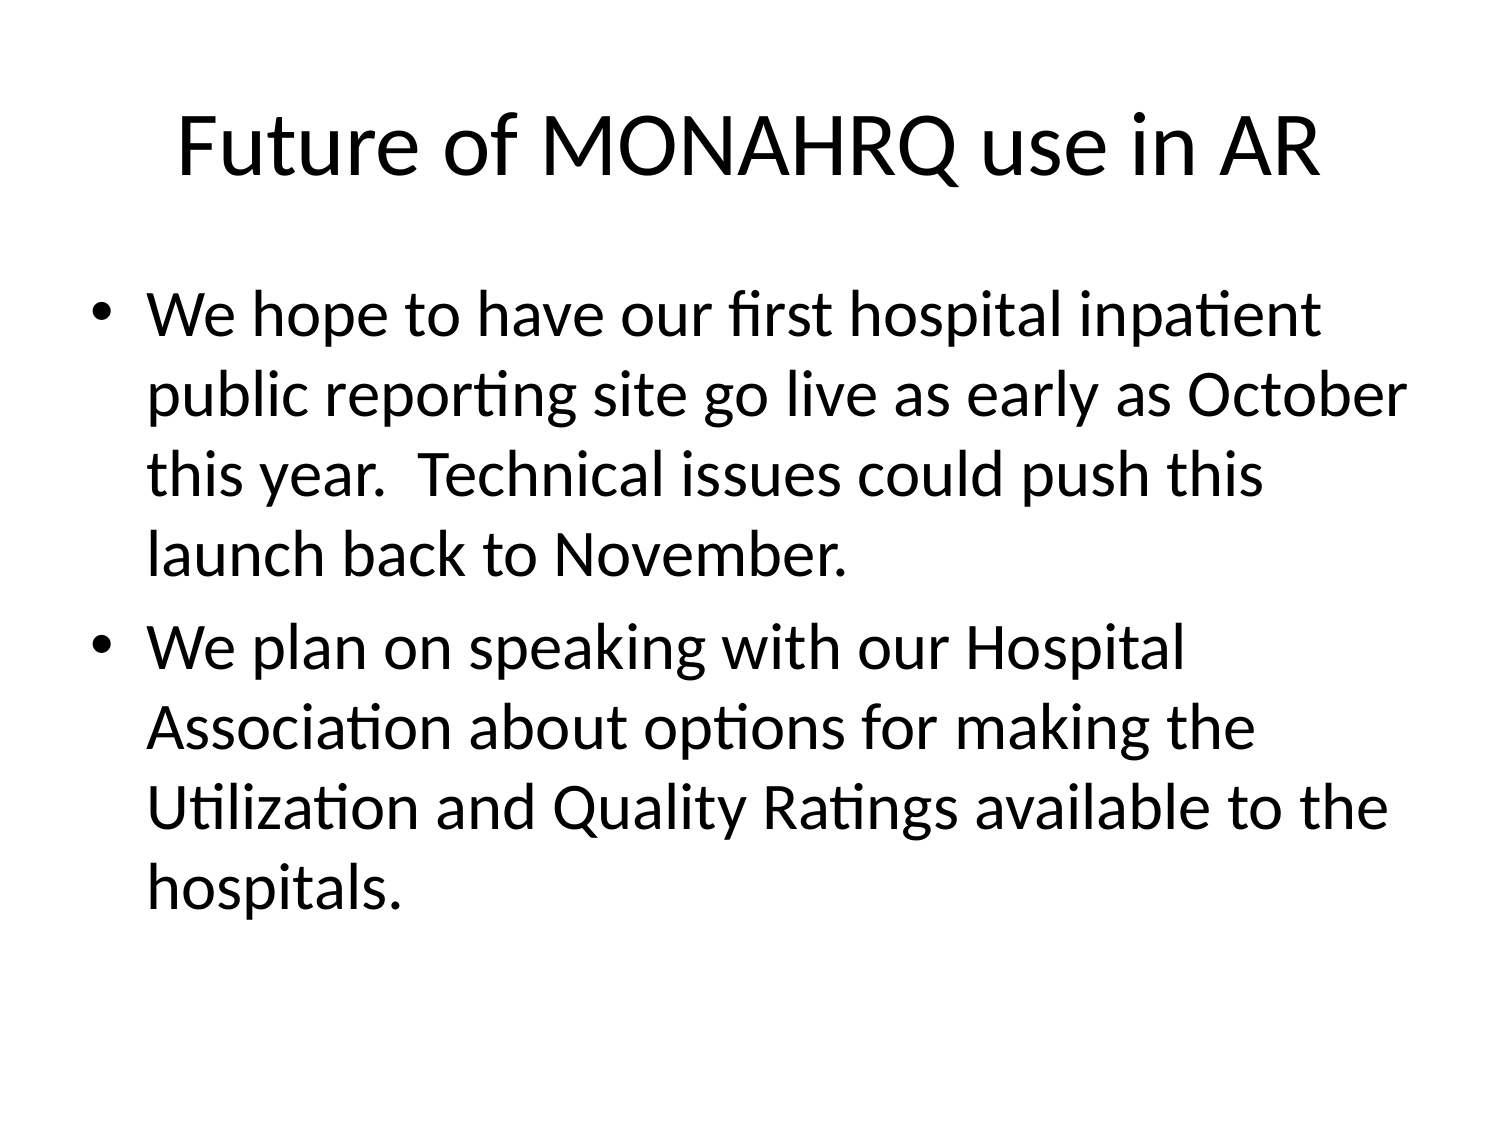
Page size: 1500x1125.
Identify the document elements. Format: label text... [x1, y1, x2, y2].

title Future of MONAHRQ use in AR [75, 45, 1425, 233]
list We hope to have our first hospital inpatient public reporting site go live as early as October this year. Technical issues could push this launch back to November. We plan on speaking with our Hospital Association about options for making the Utilization and Quality Ratings available to the hospitals. [75, 262, 1425, 1005]
